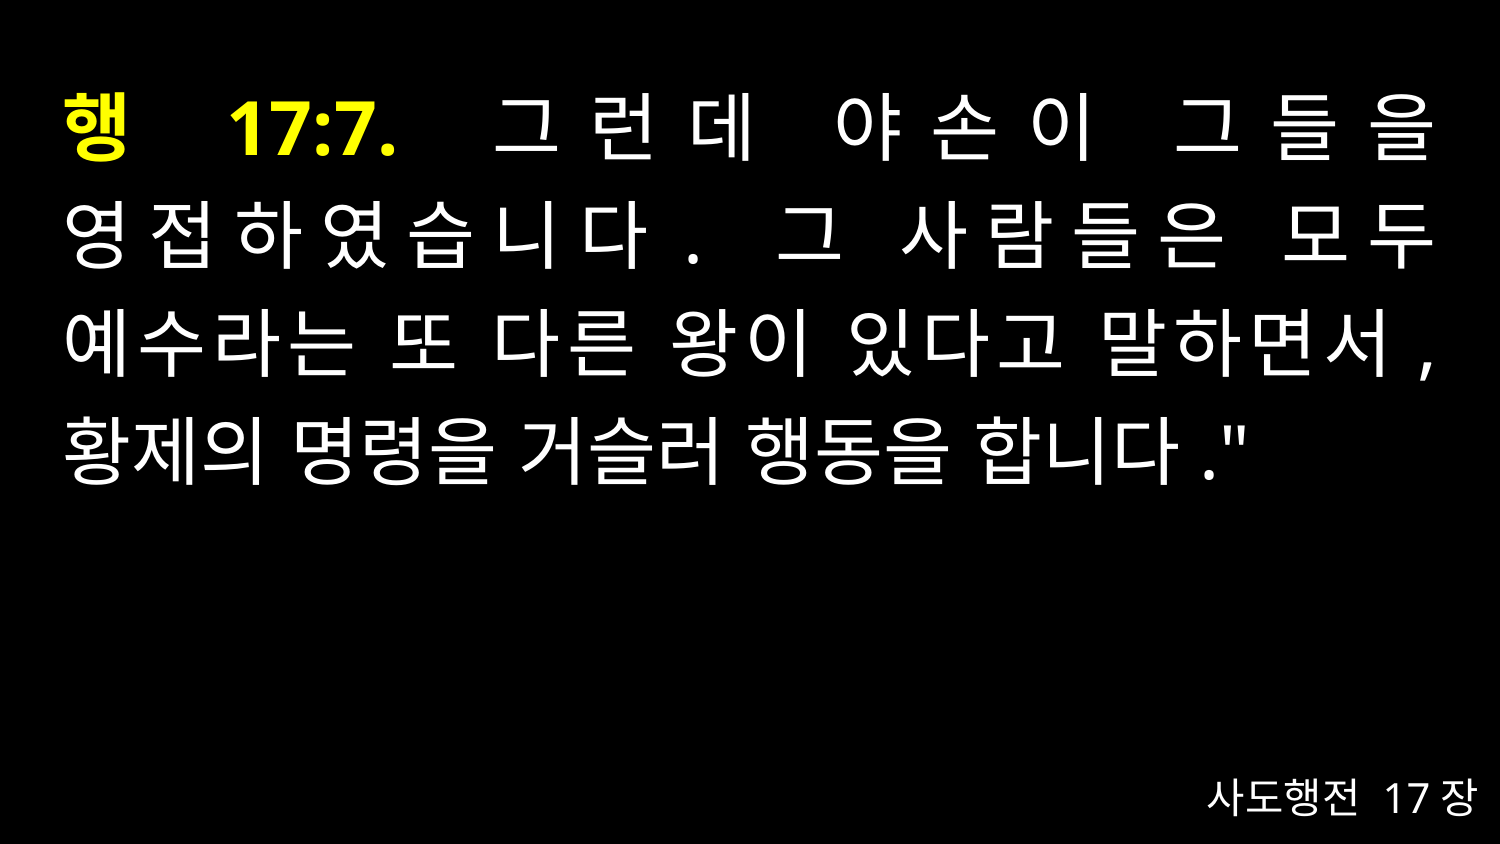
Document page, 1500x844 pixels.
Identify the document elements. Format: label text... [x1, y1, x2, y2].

title 행 17:7. 그런데 야손이 그들을 영접하였습니다. 그 사람들은 모두 예수라는 또 다른 왕이 있다고 말하면서, 황제의 명령을 거슬러 행동을 합니다." [0, 0, 1500, 844]
subtitle 사도행전 17장 [916, 770, 1500, 844]
